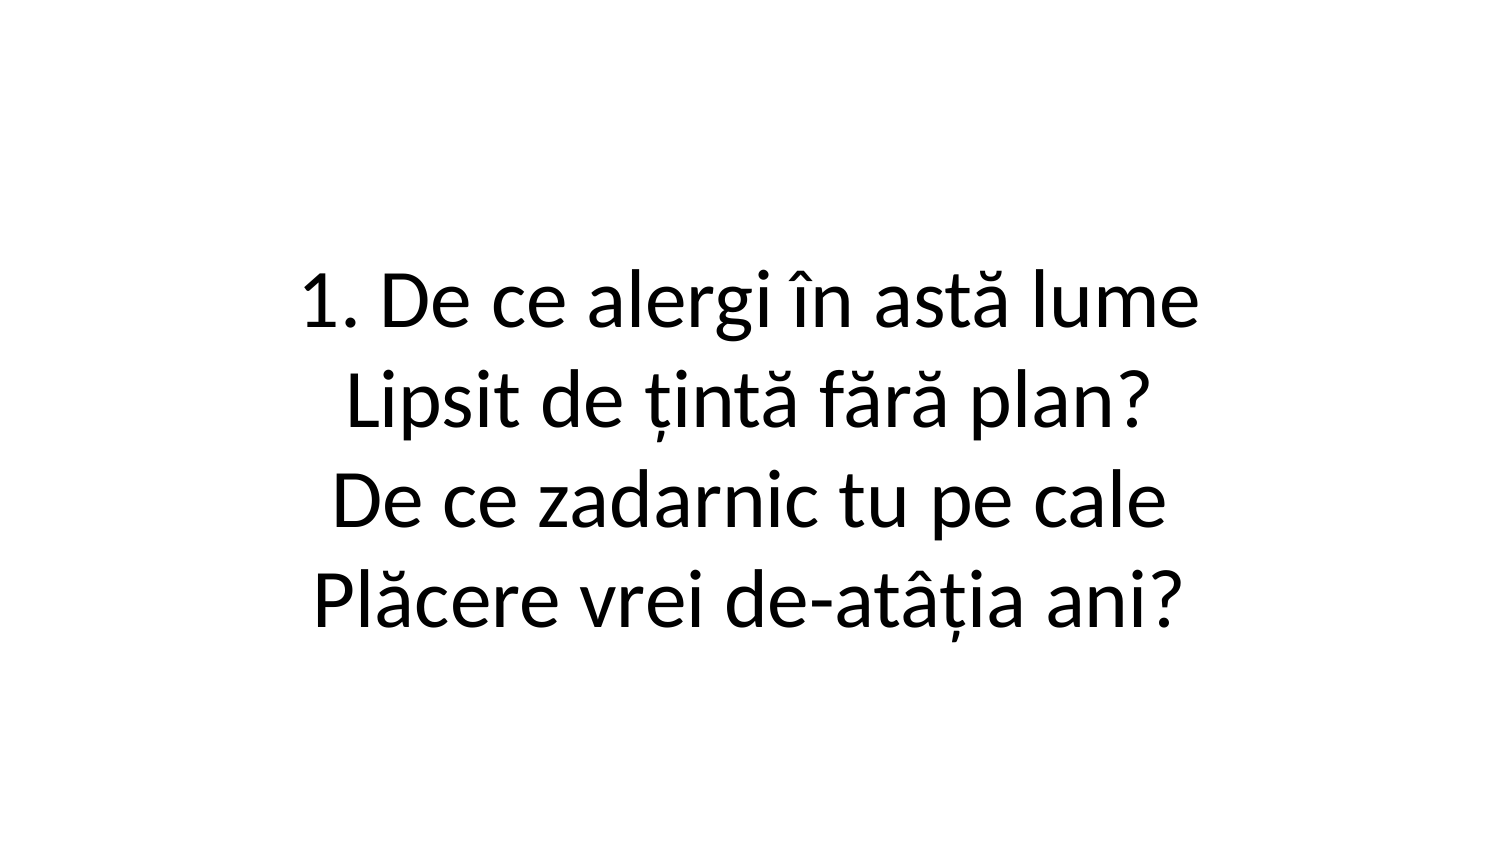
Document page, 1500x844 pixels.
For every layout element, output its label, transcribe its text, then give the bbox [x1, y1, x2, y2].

text_box 1. De ce alergi în astă lume Lipsit de țintă fără plan? De ce zadarnic tu pe cale Plăcere vrei de-atâția ani? [283, 192, 1217, 652]
